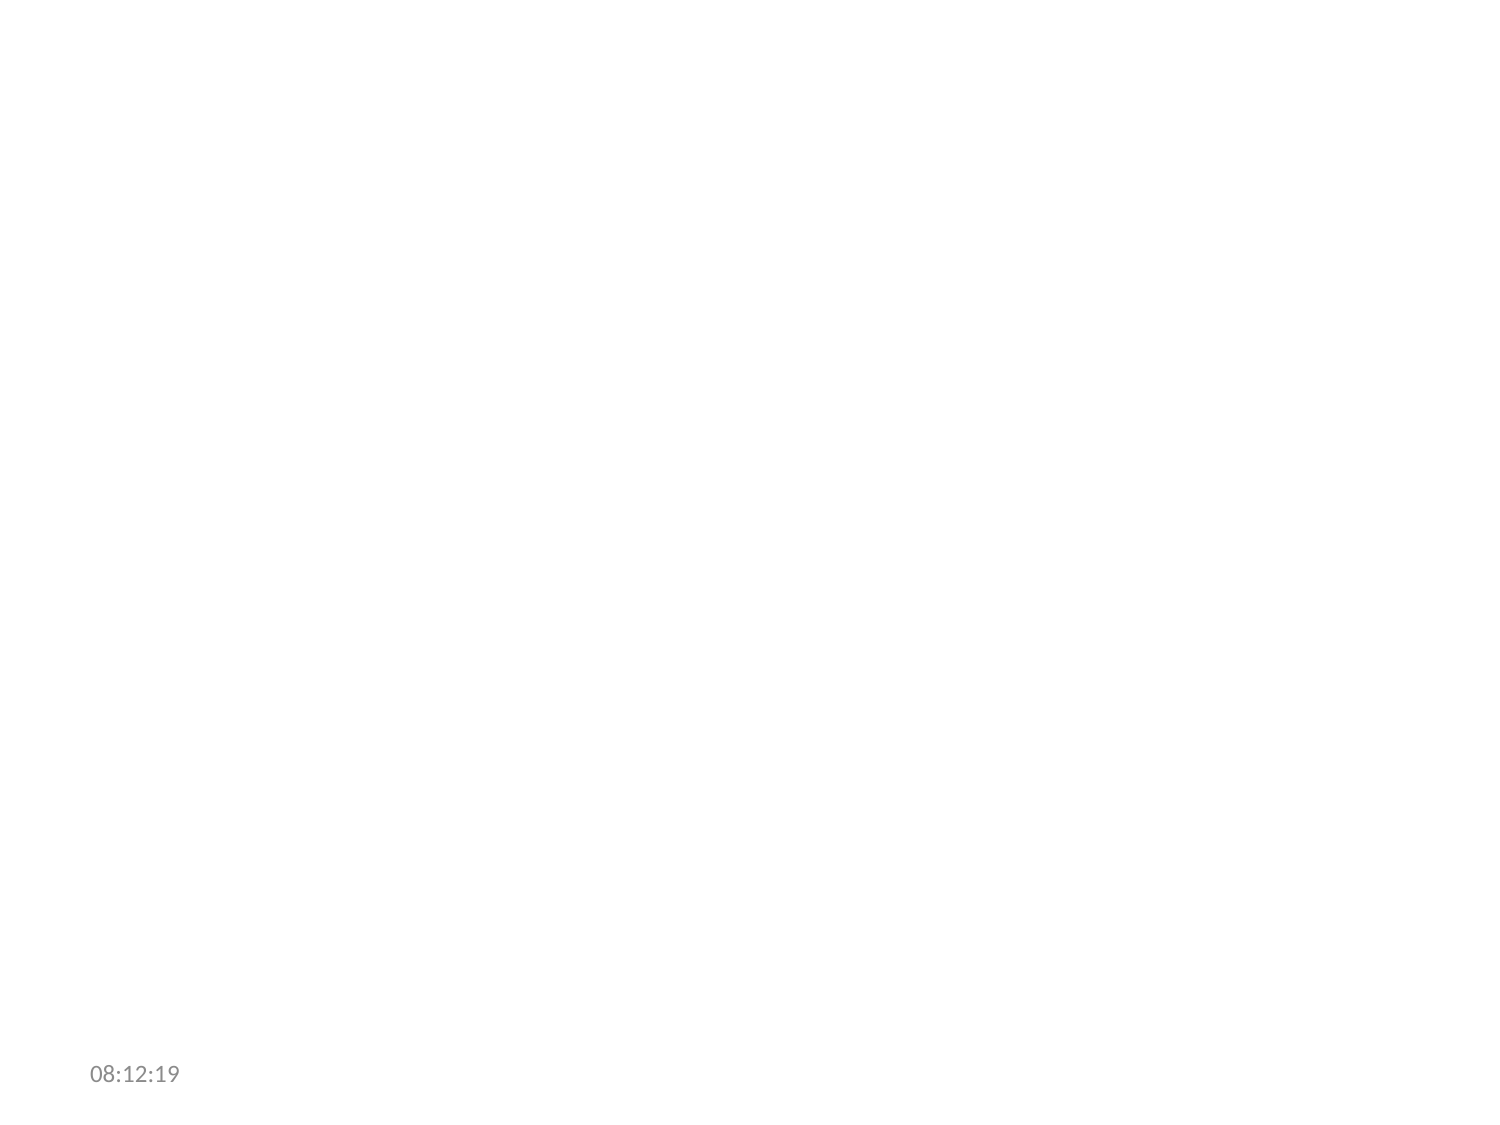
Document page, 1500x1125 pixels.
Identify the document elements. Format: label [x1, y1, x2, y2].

slide_number [75, 1042, 425, 1103]
